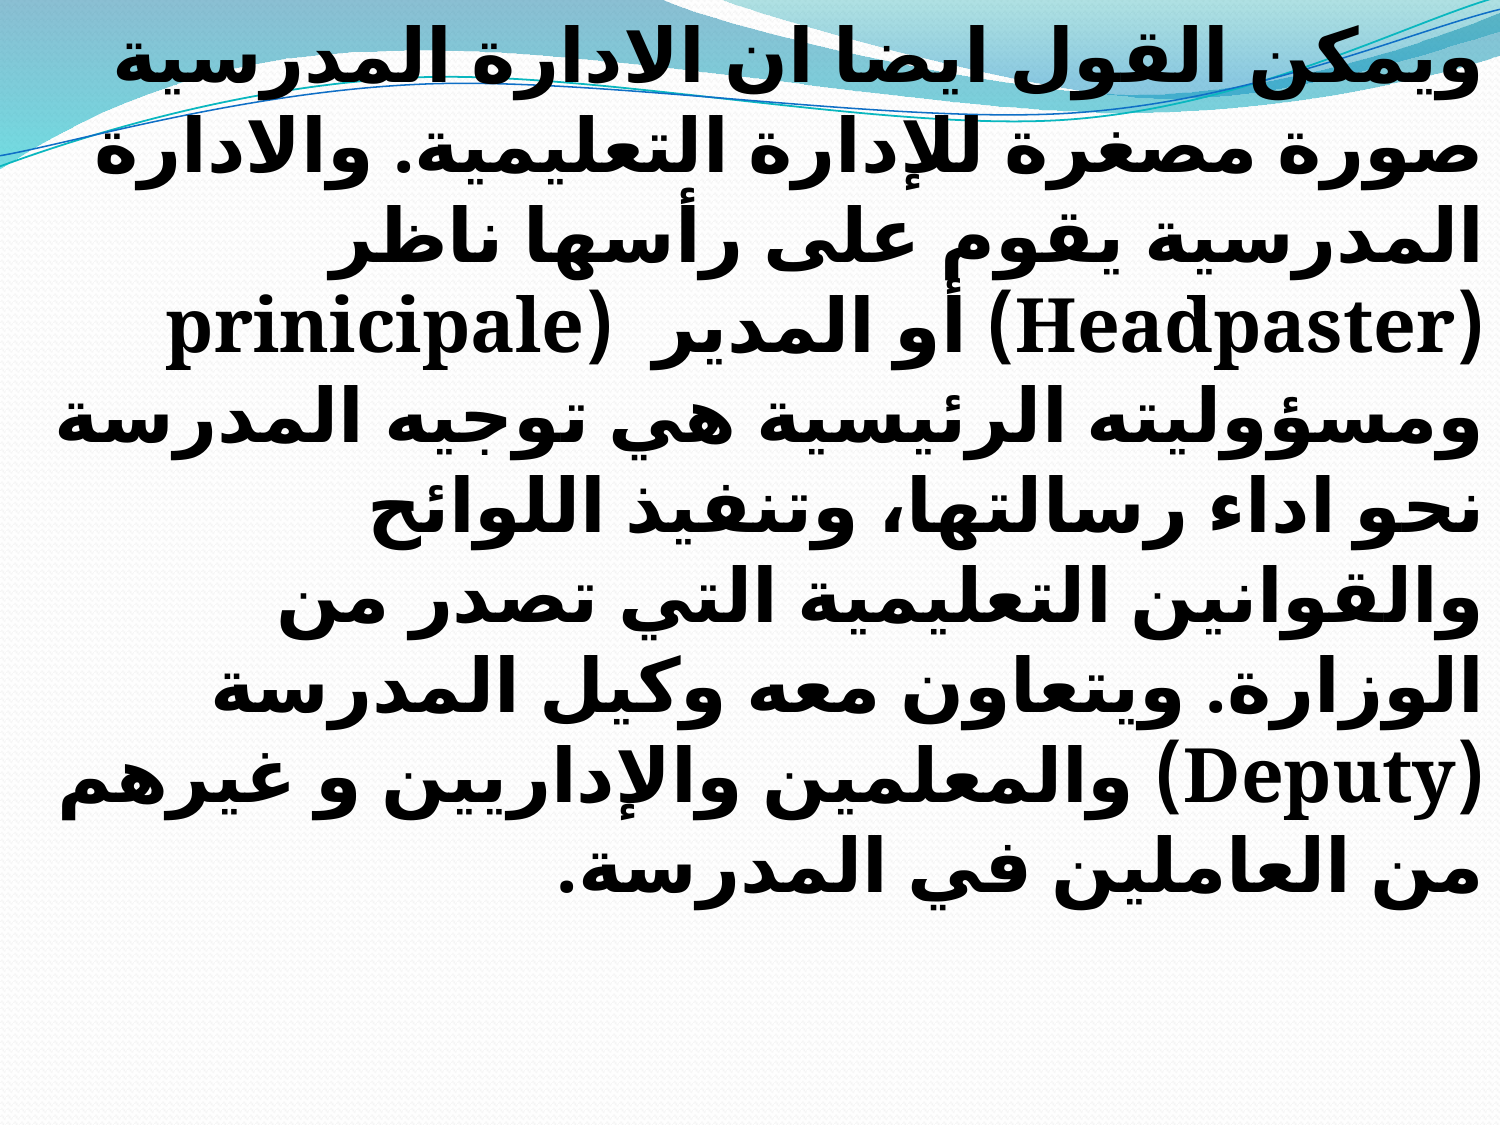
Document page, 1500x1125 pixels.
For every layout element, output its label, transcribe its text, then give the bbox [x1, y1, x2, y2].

text_box ويمكن القول ايضا ان الادارة المدرسية صورة مصغرة للإدارة التعليمية. والادارة المدرسية يقوم على رأسها ناظر (Headpaster) أو المدير (prinicipale ومسؤوليته الرئيسية هي توجيه المدرسة نحو اداء رسالتها، وتنفيذ اللوائح والقوانين التعليمية التي تصدر من الوزارة. ويتعاون معه وكيل المدرسة (Deputy) والمعلمين والإداريين و غيرهم من العاملين في المدرسة. [17, 0, 1500, 915]
